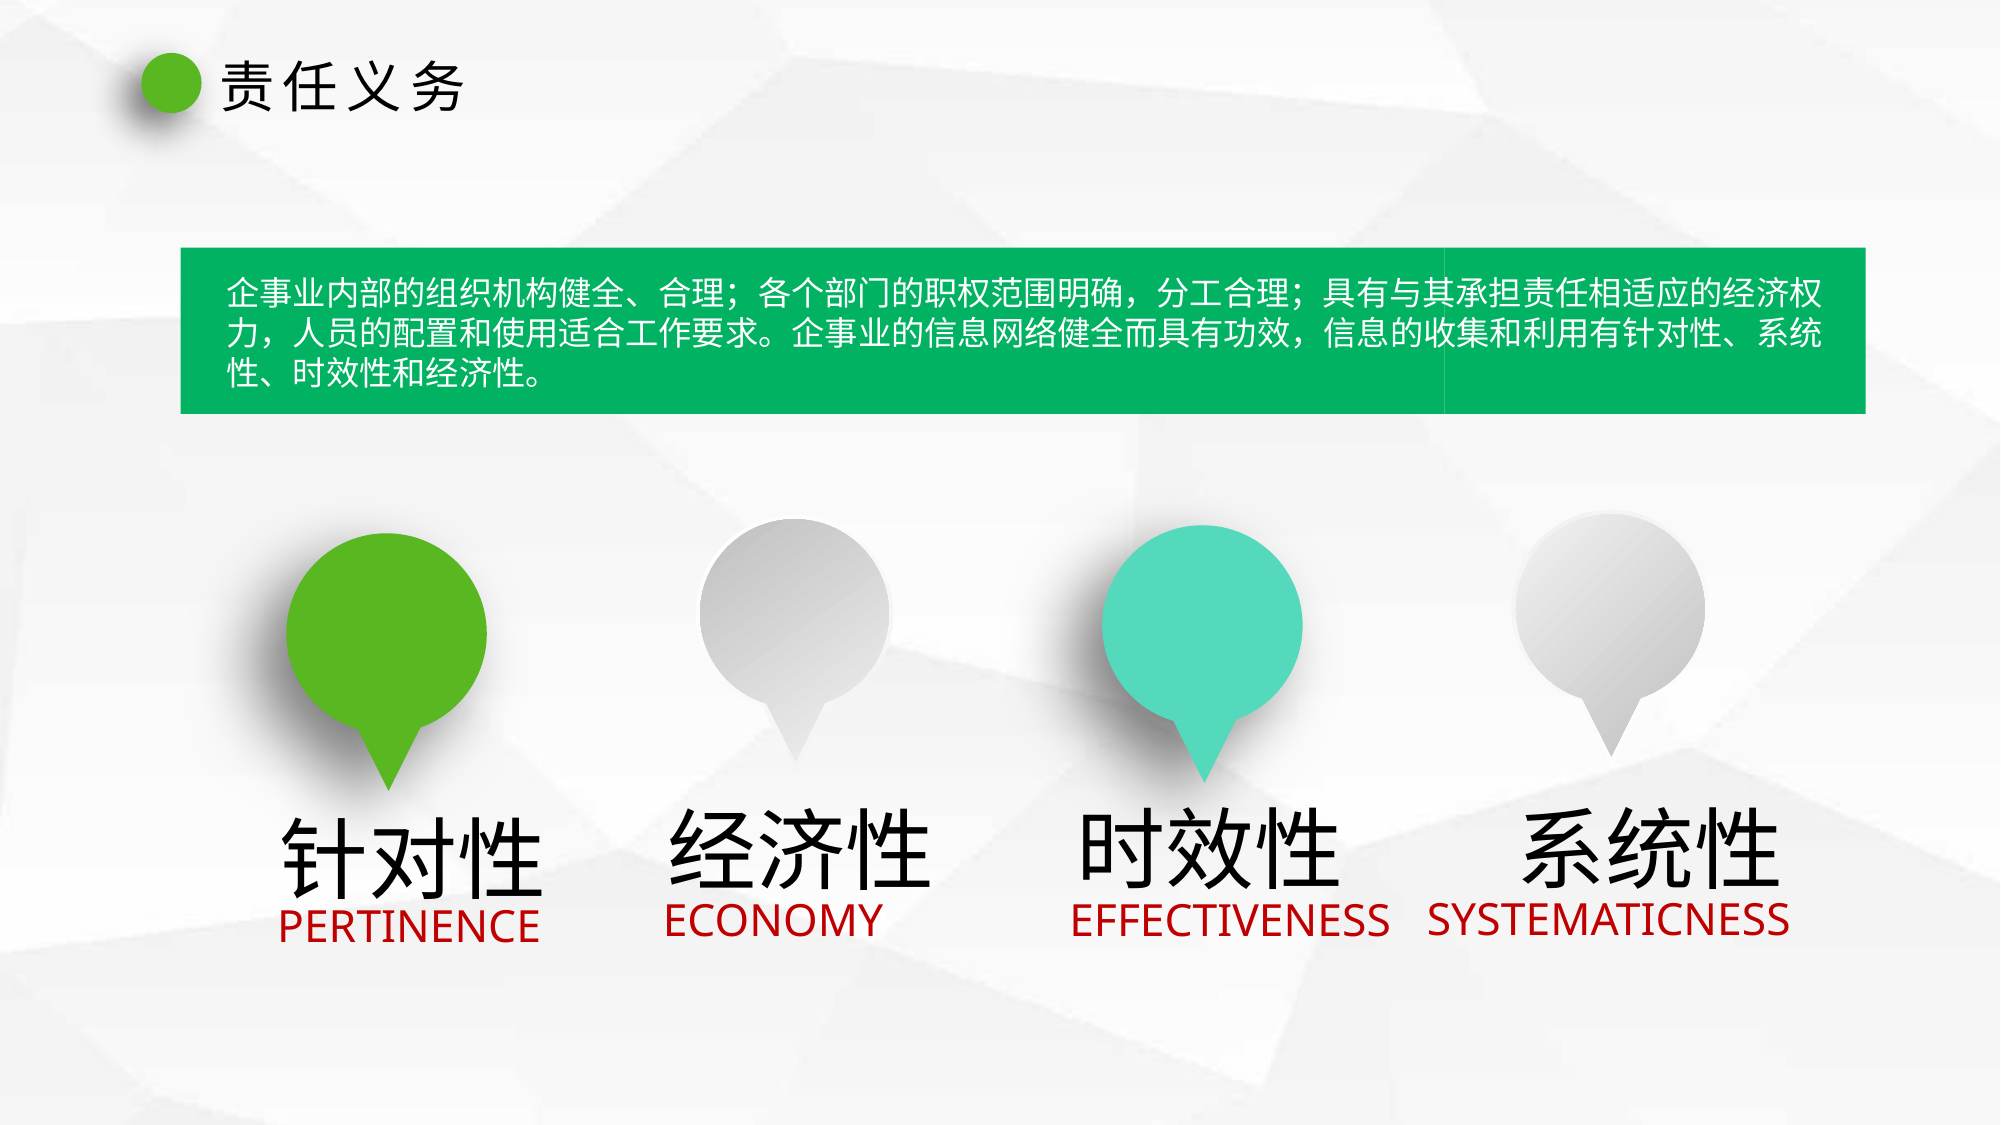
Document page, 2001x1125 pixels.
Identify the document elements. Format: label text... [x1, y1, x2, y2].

text_box [285, 532, 488, 794]
text_box SYSTEMATICNESS [1412, 884, 1807, 953]
text_box 经济性 [652, 787, 950, 909]
text_box 时效性 [1061, 786, 1359, 884]
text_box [180, 247, 1866, 414]
text_box 系统性 [1501, 786, 1799, 884]
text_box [695, 514, 894, 772]
text_box 责任义务 [204, 45, 482, 127]
text_box PERTINENCE [262, 890, 557, 959]
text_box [1511, 509, 1710, 767]
text_box [140, 51, 203, 115]
text_box ECONOMY [648, 885, 899, 954]
text_box 针对性 [264, 796, 562, 918]
text_box EFFECTIVENESS [1054, 884, 1407, 953]
text_box [1101, 524, 1304, 786]
picture [0, 0, 2001, 1125]
